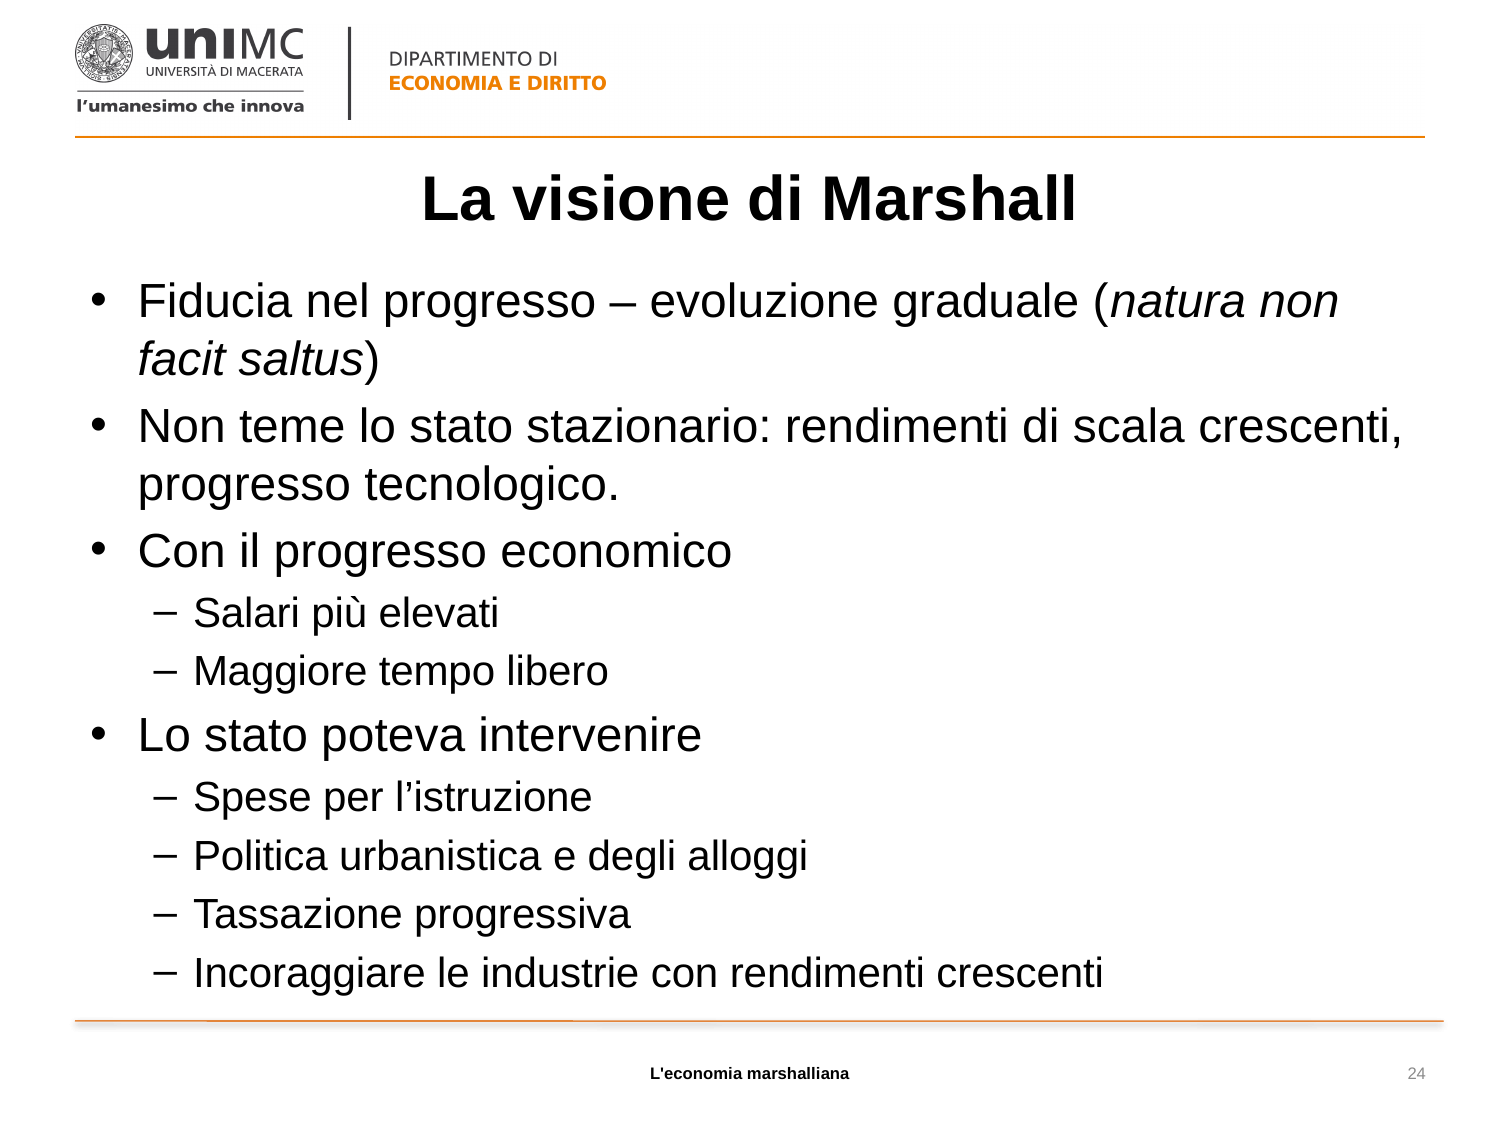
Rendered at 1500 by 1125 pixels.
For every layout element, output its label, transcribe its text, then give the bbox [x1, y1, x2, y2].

list Fiducia nel progresso – evoluzione graduale (natura non facit saltus) Non teme lo stato stazionario: rendimenti di scala crescenti, progresso tecnologico. Con il progresso economico Salari più elevati Maggiore tempo libero Lo stato poteva intervenire Spese per l’istruzione Politica urbanistica e degli alloggi Tassazione progressiva Incoraggiare le industrie con rendimenti crescenti [75, 262, 1425, 1005]
slide_number 24 [1091, 1042, 1442, 1103]
title La visione di Marshall [75, 149, 1425, 241]
footer L'economia marshalliana [512, 1042, 988, 1103]
picture [75, 24, 1425, 138]
